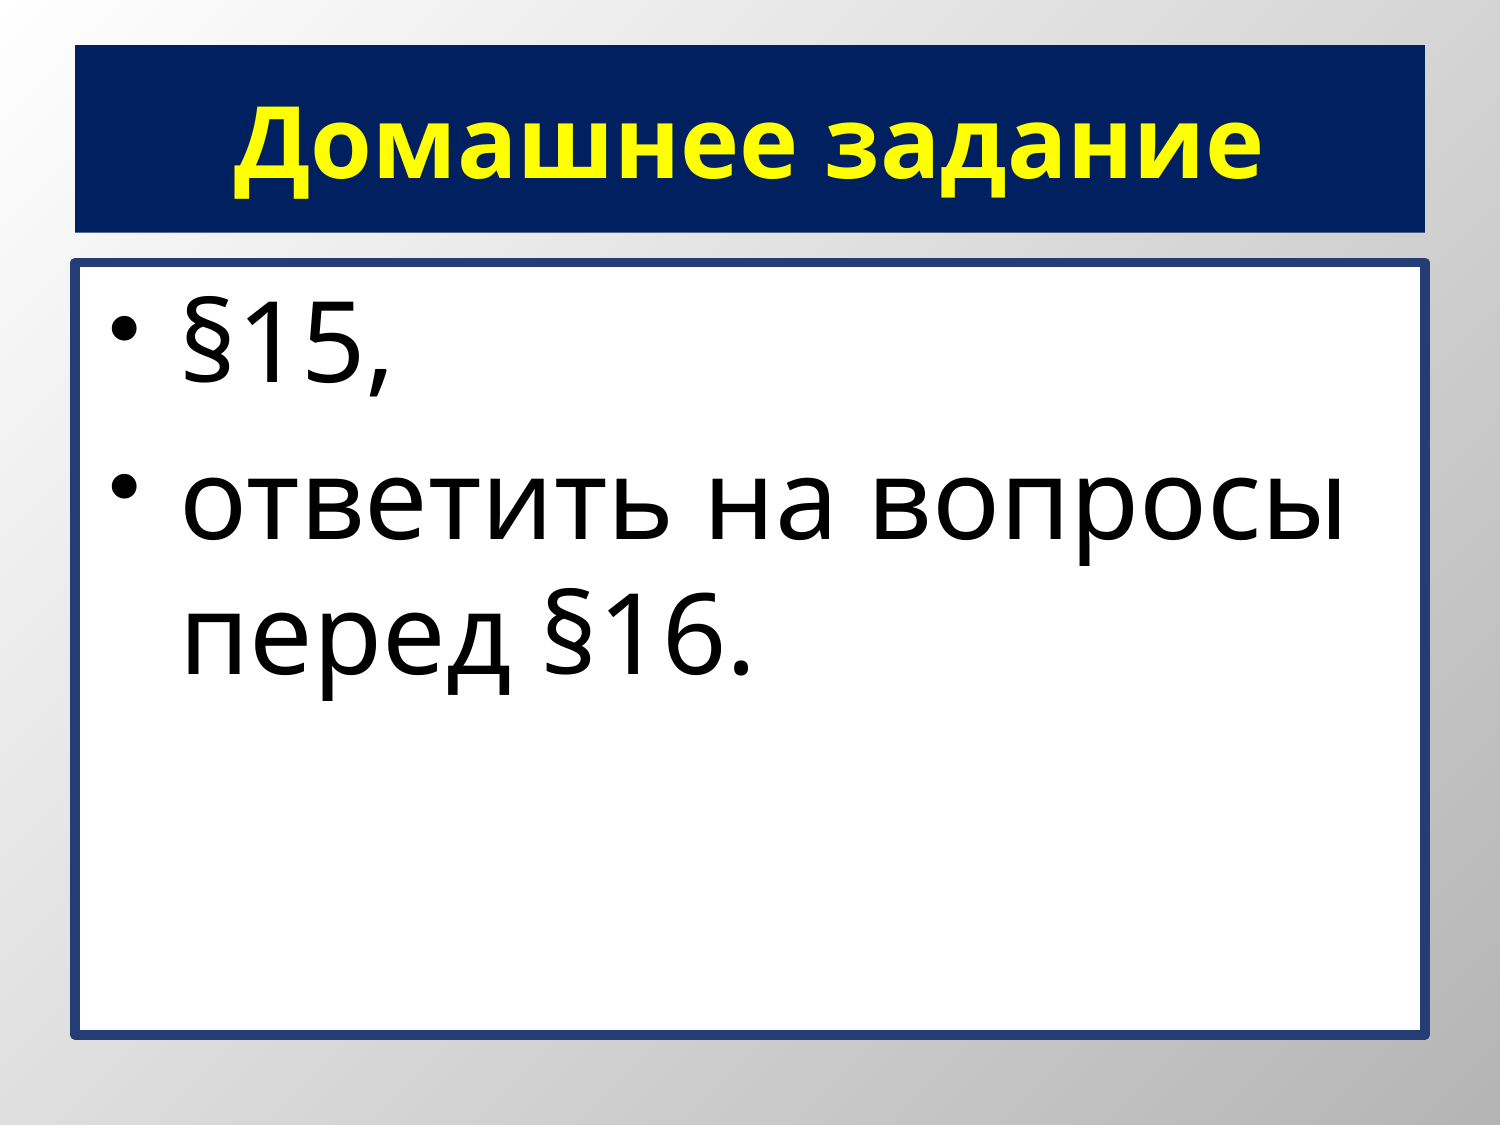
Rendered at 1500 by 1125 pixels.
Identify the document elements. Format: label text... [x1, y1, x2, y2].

title Домашнее задание [75, 45, 1425, 233]
list §15, ответить на вопросы перед §16. [75, 262, 1425, 1035]
